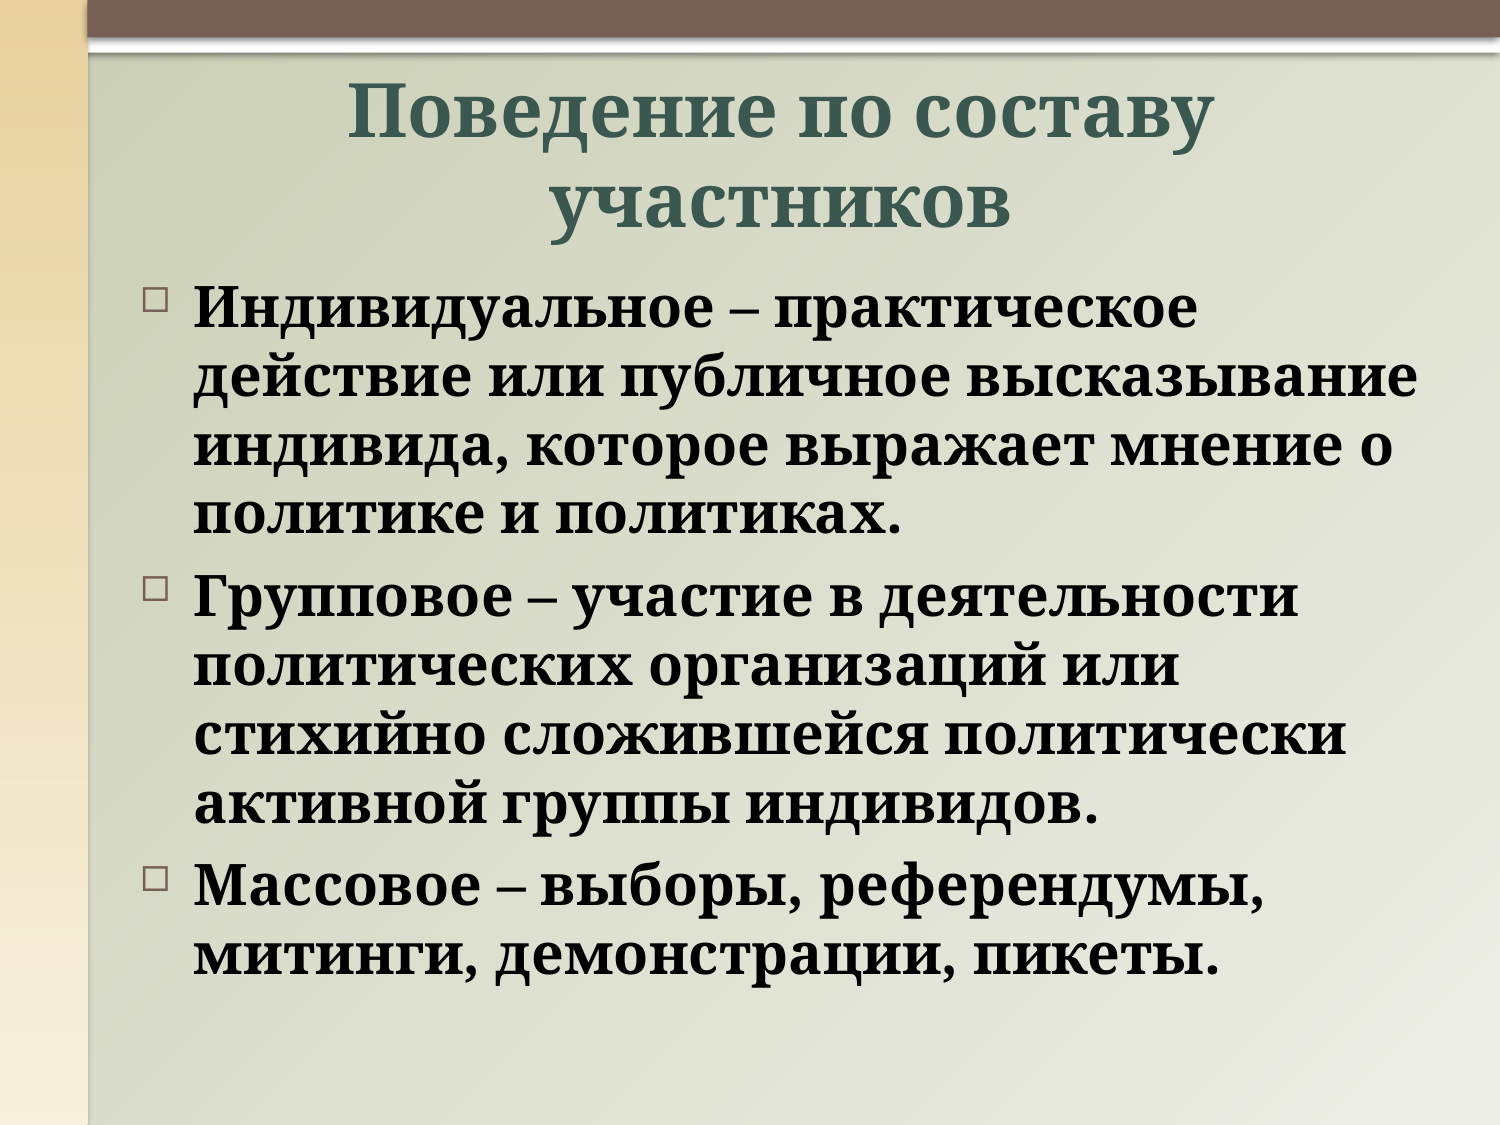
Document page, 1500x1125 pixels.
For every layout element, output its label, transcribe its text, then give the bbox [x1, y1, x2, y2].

title Поведение по составу участников [124, 62, 1438, 251]
list Индивидуальное – практическое действие или публичное высказывание индивида, которое выражает мнение о политике и политиках. Групповое – участие в деятельности политических организаций или стихийно сложившейся политически активной группы индивидов. Массовое – выборы, референдумы, митинги, демонстрации, пикеты. [124, 262, 1439, 1013]
